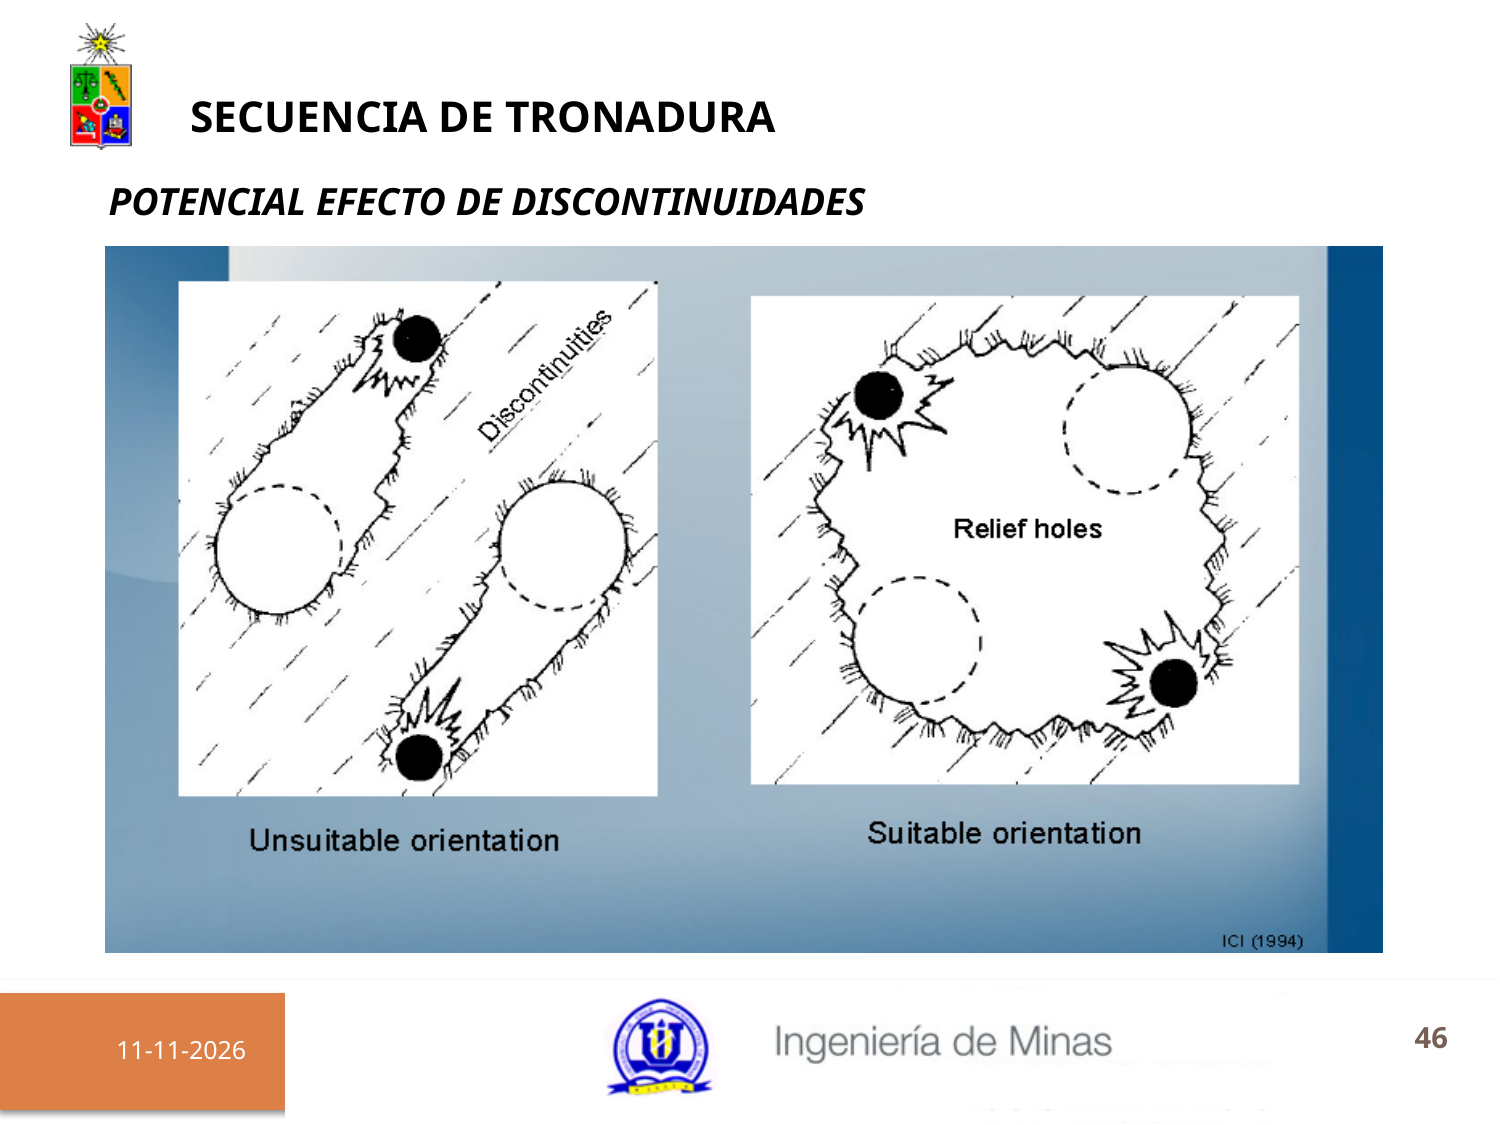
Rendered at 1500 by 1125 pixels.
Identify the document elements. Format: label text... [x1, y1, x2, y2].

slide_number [12, 995, 279, 1108]
text_box Potencial efecto de discontinuidades [93, 163, 1184, 230]
text_box Secuencia de tronadura [175, 81, 1266, 148]
picture [69, 23, 132, 151]
picture [105, 245, 1384, 954]
picture [285, 980, 1500, 1125]
